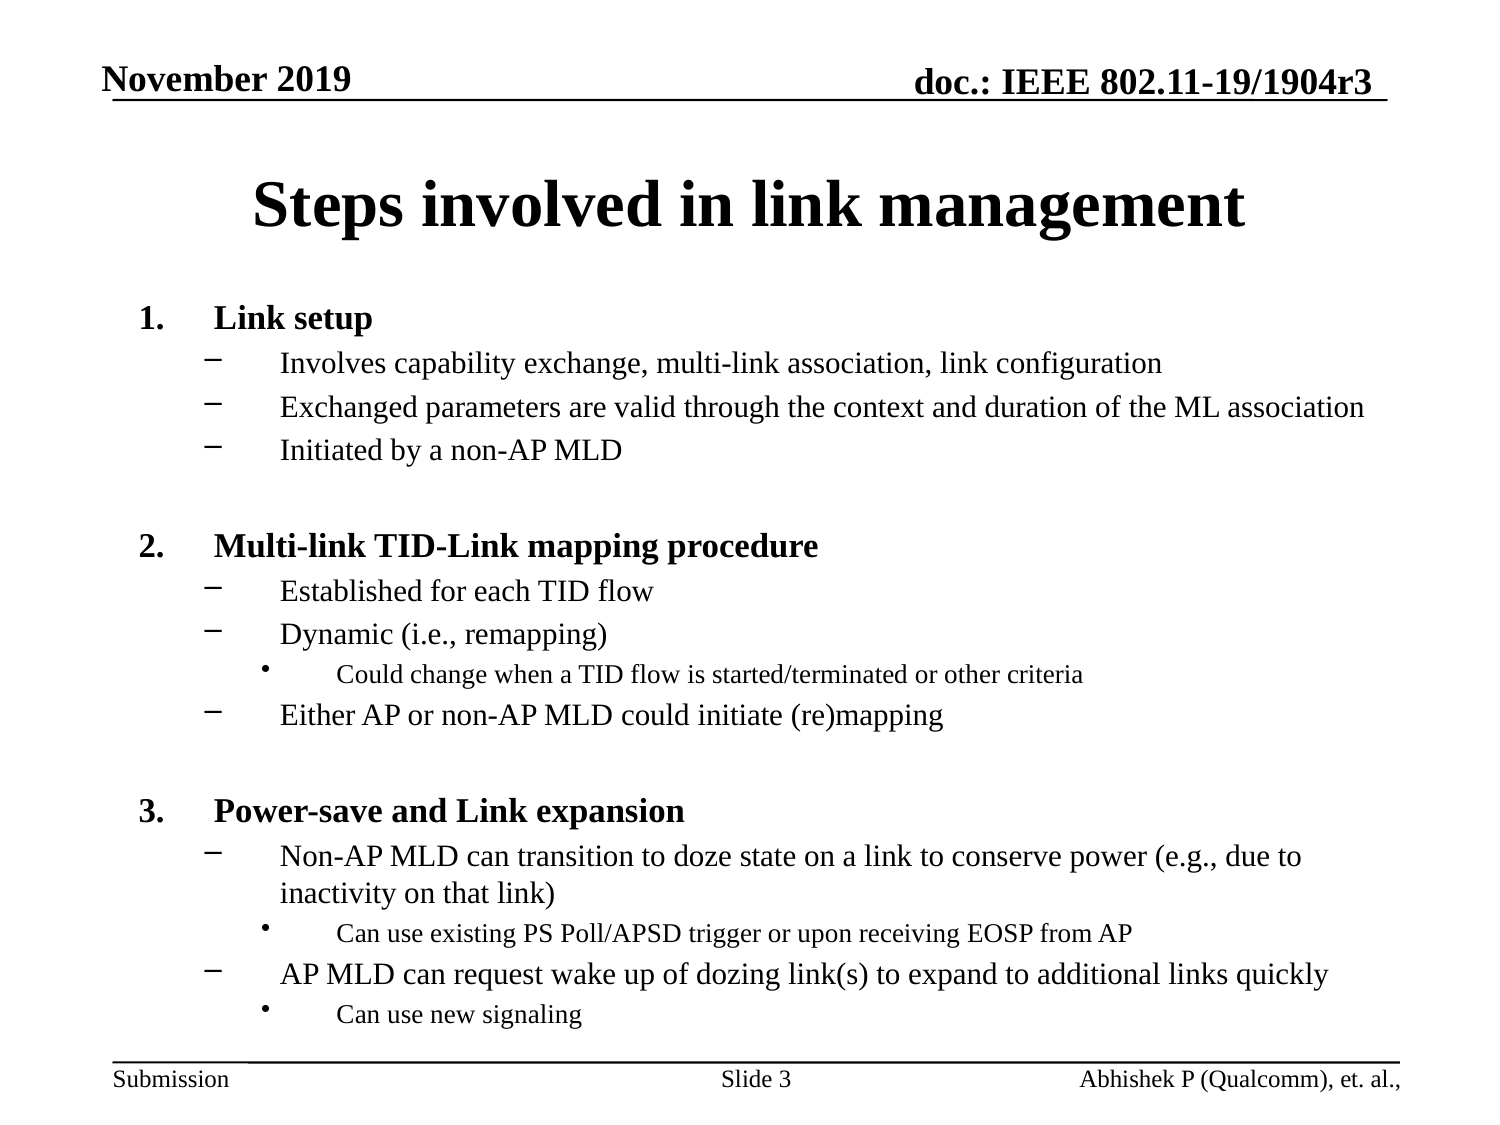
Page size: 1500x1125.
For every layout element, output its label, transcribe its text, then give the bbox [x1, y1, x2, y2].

title Steps involved in link management [112, 112, 1388, 288]
footer Abhishek P (Qualcomm), et. al., [949, 1061, 1402, 1093]
slide_number Slide 3 [712, 1061, 801, 1093]
list Link setup Involves capability exchange, multi-link association, link configuration Exchanged parameters are valid through the context and duration of the ML association Initiated by a non-AP MLD Multi-link TID-Link mapping procedure Established for each TID flow Dynamic (i.e., remapping) Could change when a TID flow is started/terminated or other criteria Either AP or non-AP MLD could initiate (re)mapping Power-save and Link expansion Non-AP MLD can transition to doze state on a link to conserve power (e.g., due to inactivity on that link) Can use existing PS Poll/APSD trigger or upon receiving EOSP from AP AP MLD can request wake up of dozing link(s) to expand to additional links quickly Can use new signaling [123, 287, 1413, 1045]
